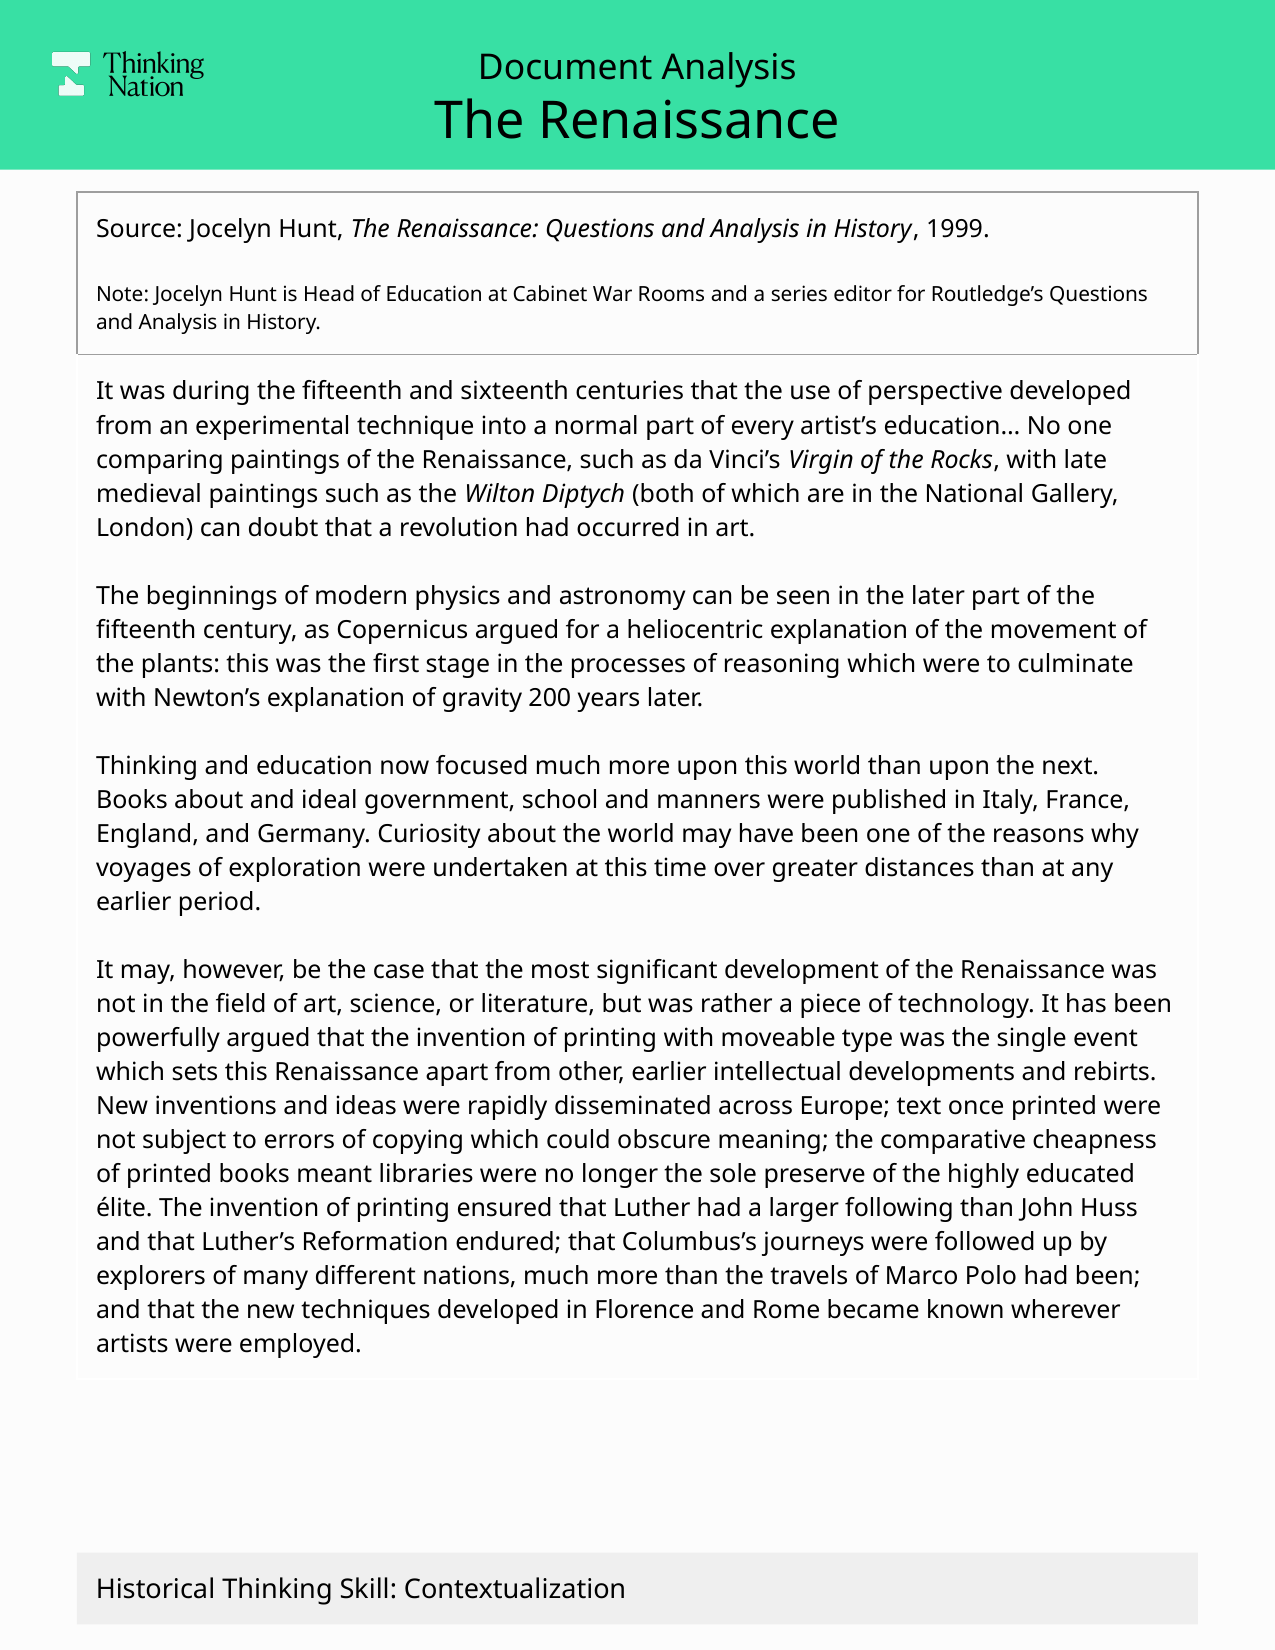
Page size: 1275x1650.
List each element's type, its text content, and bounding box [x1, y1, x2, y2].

text_box Document Analysis The Renaissance [0, 0, 1275, 170]
picture [35, 37, 210, 110]
text_box Historical Thinking Skill: Contextualization [76, 1552, 1198, 1625]
table_cell It was during the fifteenth and sixteenth centuries that the use of perspective developed from an experimental technique into a normal part of every artist’s education… No one comparing paintings of the Renaissance, such as da Vinci’s Virgin of the Rocks, with late medieval paintings such as the Wilton Diptych (both of which are in the National Gallery, London) can doubt that a revolution had occurred in art. The beginnings of modern physics and astronomy can be seen in the later part of the fifteenth century, as Copernicus argued for a heliocentric explanation of the movement of the plants: this was the first stage in the processes of reasoning which were to culminate with Newton’s explanation of gravity 200 years later. Thinking and education now focused much more upon this world than upon the next. Books about and ideal government, school and manners were published in Italy, France, England, and Germany. Curiosity about the world may have been one of the reasons why voyages of exploration were undertaken at this time over greater distances than at any earlier period. It may, however, be the case that the most significant development of the Renaissance was not in the field of art, science, or literature, but was rather a piece of technology. It has been powerfully argued that the invention of printing with moveable type was the single event which sets this Renaissance apart from other, earlier intellectual developments and rebirts. New inventions and ideas were rapidly disseminated across Europe; text once printed were not subject to errors of copying which could obscure meaning; the comparative cheapness of printed books meant libraries were no longer the sole preserve of the highly educated élite. The invention of printing ensured that Luther had a larger following than John Huss and that Luther’s Reformation endured; that Columbus’s journeys were followed up by explorers of many different nations, much more than the travels of Marco Polo had been; and that the new techniques developed in Florence and Rome became known wherever artists were employed. [78, 355, 1197, 1378]
table_header Source: Jocelyn Hunt, The Renaissance: Questions and Analysis in History, 1999. Note: Jocelyn Hunt is Head of Education at Cabinet War Rooms and a series editor for Routledge’s Questions and Analysis in History. [78, 193, 1197, 354]
